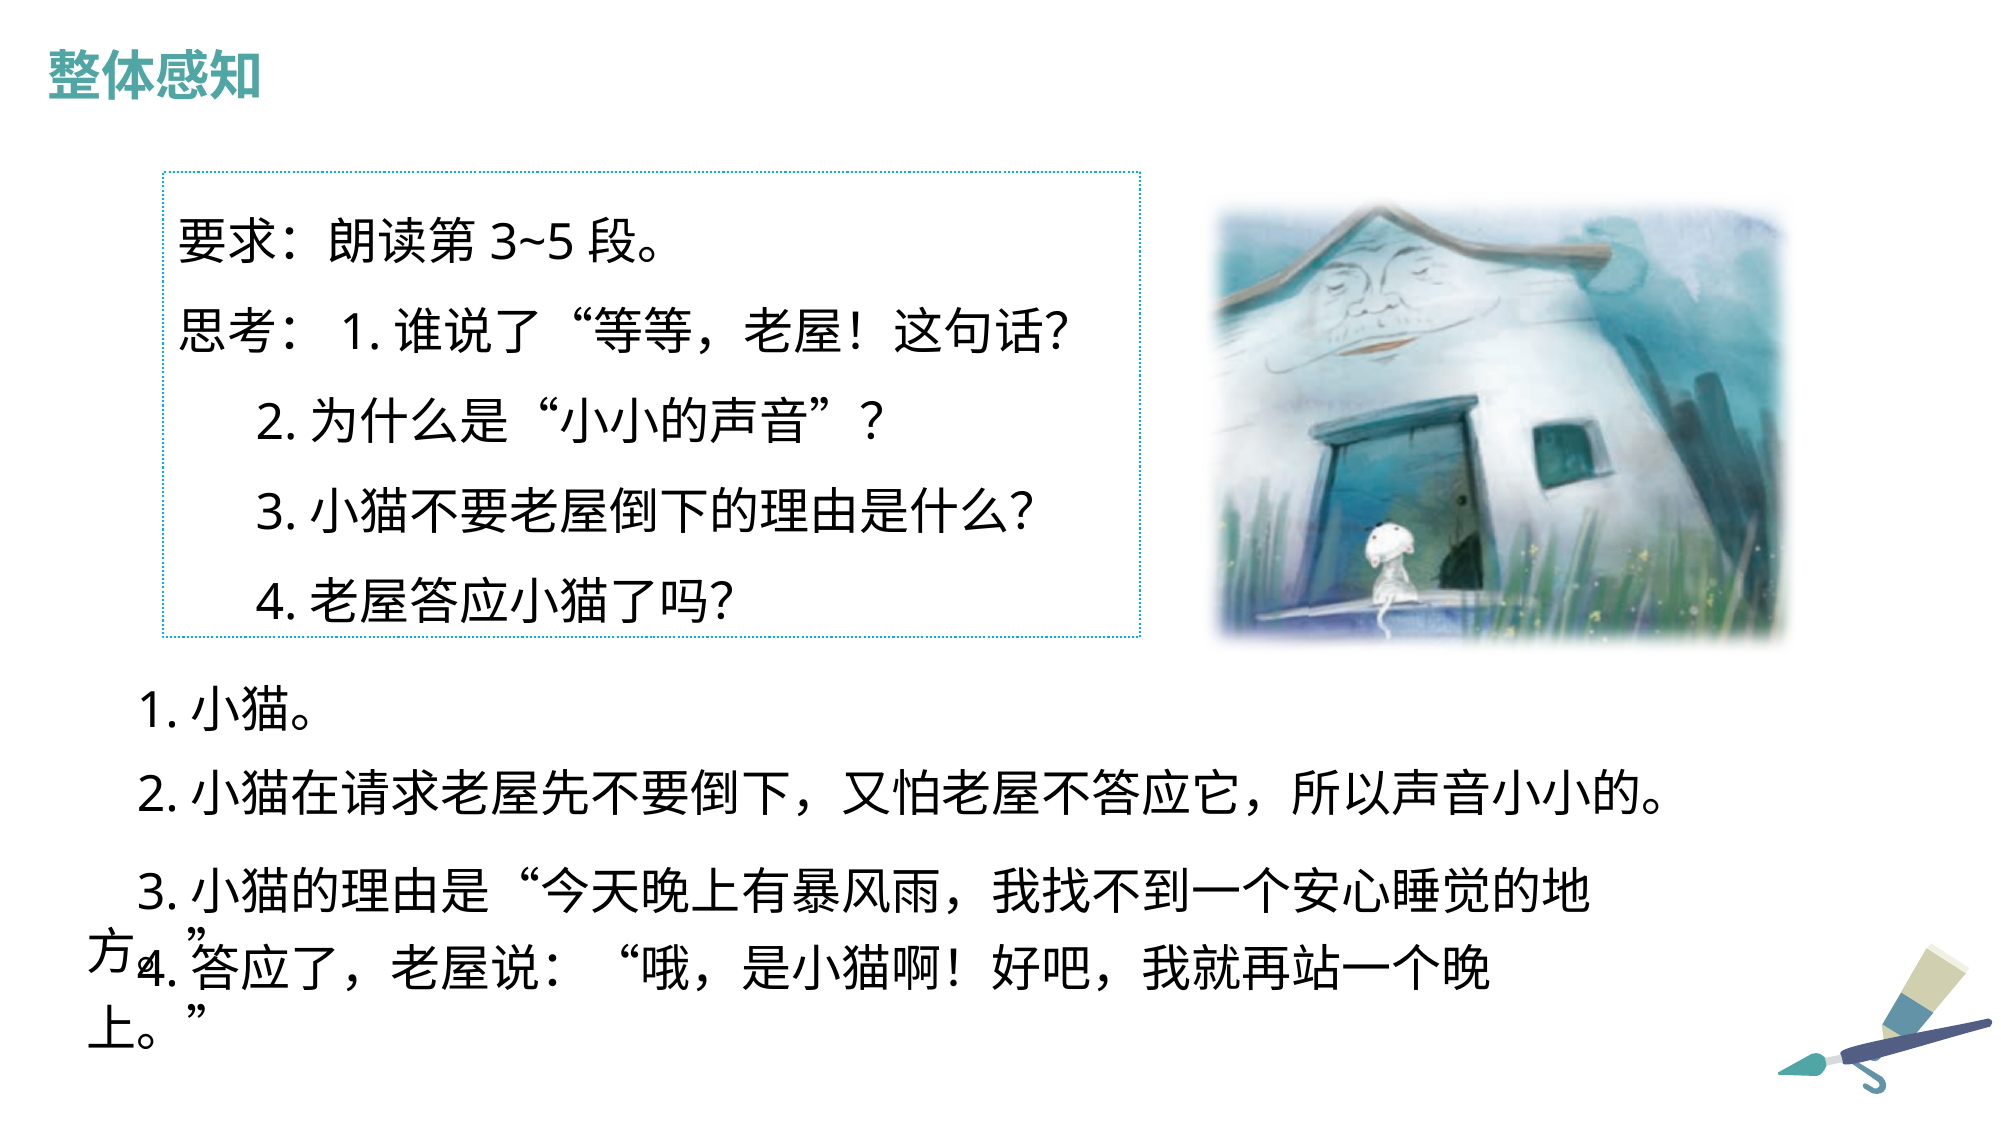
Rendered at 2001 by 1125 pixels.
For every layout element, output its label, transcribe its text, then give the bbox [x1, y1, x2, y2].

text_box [1811, 945, 1974, 1125]
text_box 3.小猫的理由是“今天晚上有暴风雨，我找不到一个安心睡觉的地方。” [72, 852, 1728, 988]
text_box 1.小猫。 [72, 669, 694, 745]
text_box 整体感知 [32, 33, 347, 114]
text_box 4.答应了，老屋说：“哦，是小猫啊！好吧，我就再站一个晚上。” [72, 928, 1655, 1064]
text_box 2.小猫在请求老屋先不要倒下，又怕老屋不答应它，所以声音小小的。 [72, 753, 1679, 829]
text_box 要求：朗读第3~5段。 思考：1.谁说了“等等，老屋！这句话？ 2.为什么是“小小的声音”？ 3.小猫不要老屋倒下的理由是什么？ 4.老屋答应小猫了吗？ [162, 172, 1141, 638]
picture [1202, 192, 1798, 654]
